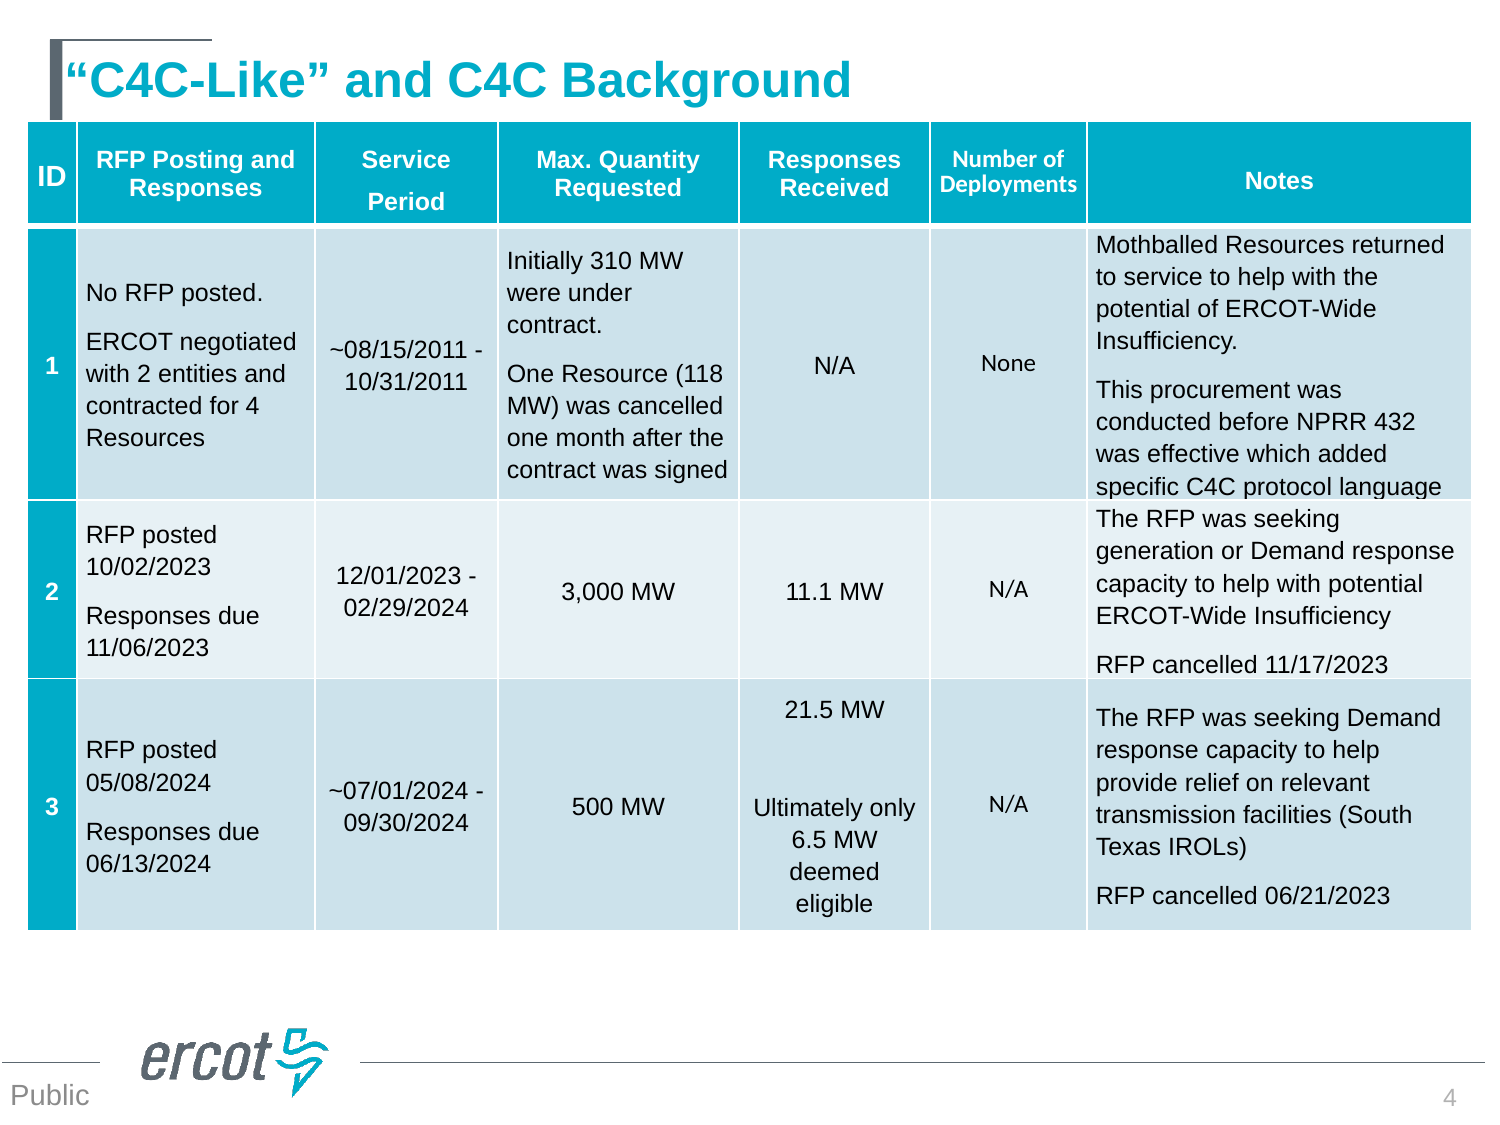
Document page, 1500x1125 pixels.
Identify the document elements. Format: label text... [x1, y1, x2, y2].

table_cell 3 [28, 679, 76, 930]
table_header Notes [1088, 122, 1471, 223]
table_header Number of Deployments [931, 122, 1086, 223]
table_cell 11.1 MW [740, 501, 929, 678]
table_cell ~08/15/2011 - 10/31/2011 [316, 229, 497, 499]
table_cell 500 MW [499, 679, 738, 930]
table_cell RFP posted 10/02/2023 Responses due 11/06/2023 [78, 501, 314, 678]
table_header Service Period [316, 122, 497, 223]
table_cell The RFP was seeking Demand response capacity to help provide relief on relevant transmission facilities (South Texas IROLs) RFP cancelled 06/21/2023 [1088, 679, 1471, 930]
table_cell None [931, 229, 1086, 499]
slide_number 4 [1412, 1085, 1488, 1109]
picture [137, 1024, 332, 1100]
table_cell 21.5 MW Ultimately only 6.5 MW deemed eligible [740, 679, 929, 930]
table_header Responses Received [740, 122, 929, 223]
table_cell Mothballed Resources returned to service to help with the potential of ERCOT-Wide Insufficiency. This procurement was conducted before NPRR 432 was effective which added specific C4C protocol language [1088, 229, 1471, 499]
table_cell ~07/01/2024 - 09/30/2024 [316, 679, 497, 930]
table_cell No RFP posted. ERCOT negotiated with 2 entities and contracted for 4 Resources [78, 229, 314, 499]
table_cell 1 [28, 229, 76, 499]
table_cell The RFP was seeking generation or Demand response capacity to help with potential ERCOT-Wide Insufficiency RFP cancelled 11/17/2023 [1088, 501, 1471, 678]
table_header Max. Quantity Requested [499, 122, 738, 223]
title “C4C-Like” and C4C Background [49, 39, 1450, 120]
table_cell N/A [931, 501, 1086, 678]
table_cell N/A [931, 679, 1086, 930]
table_header ID [28, 122, 76, 223]
table_cell RFP posted 05/08/2024 Responses due 06/13/2024 [78, 679, 314, 930]
table_cell N/A [740, 229, 929, 499]
table_cell 3,000 MW [499, 501, 738, 678]
table_header RFP Posting and Responses [78, 122, 314, 223]
table_cell 12/01/2023 -02/29/2024 [316, 501, 497, 678]
table_cell 2 [28, 501, 76, 678]
table_cell Initially 310 MW were under contract. One Resource (118 MW) was cancelled one month after the contract was signed [499, 229, 738, 499]
